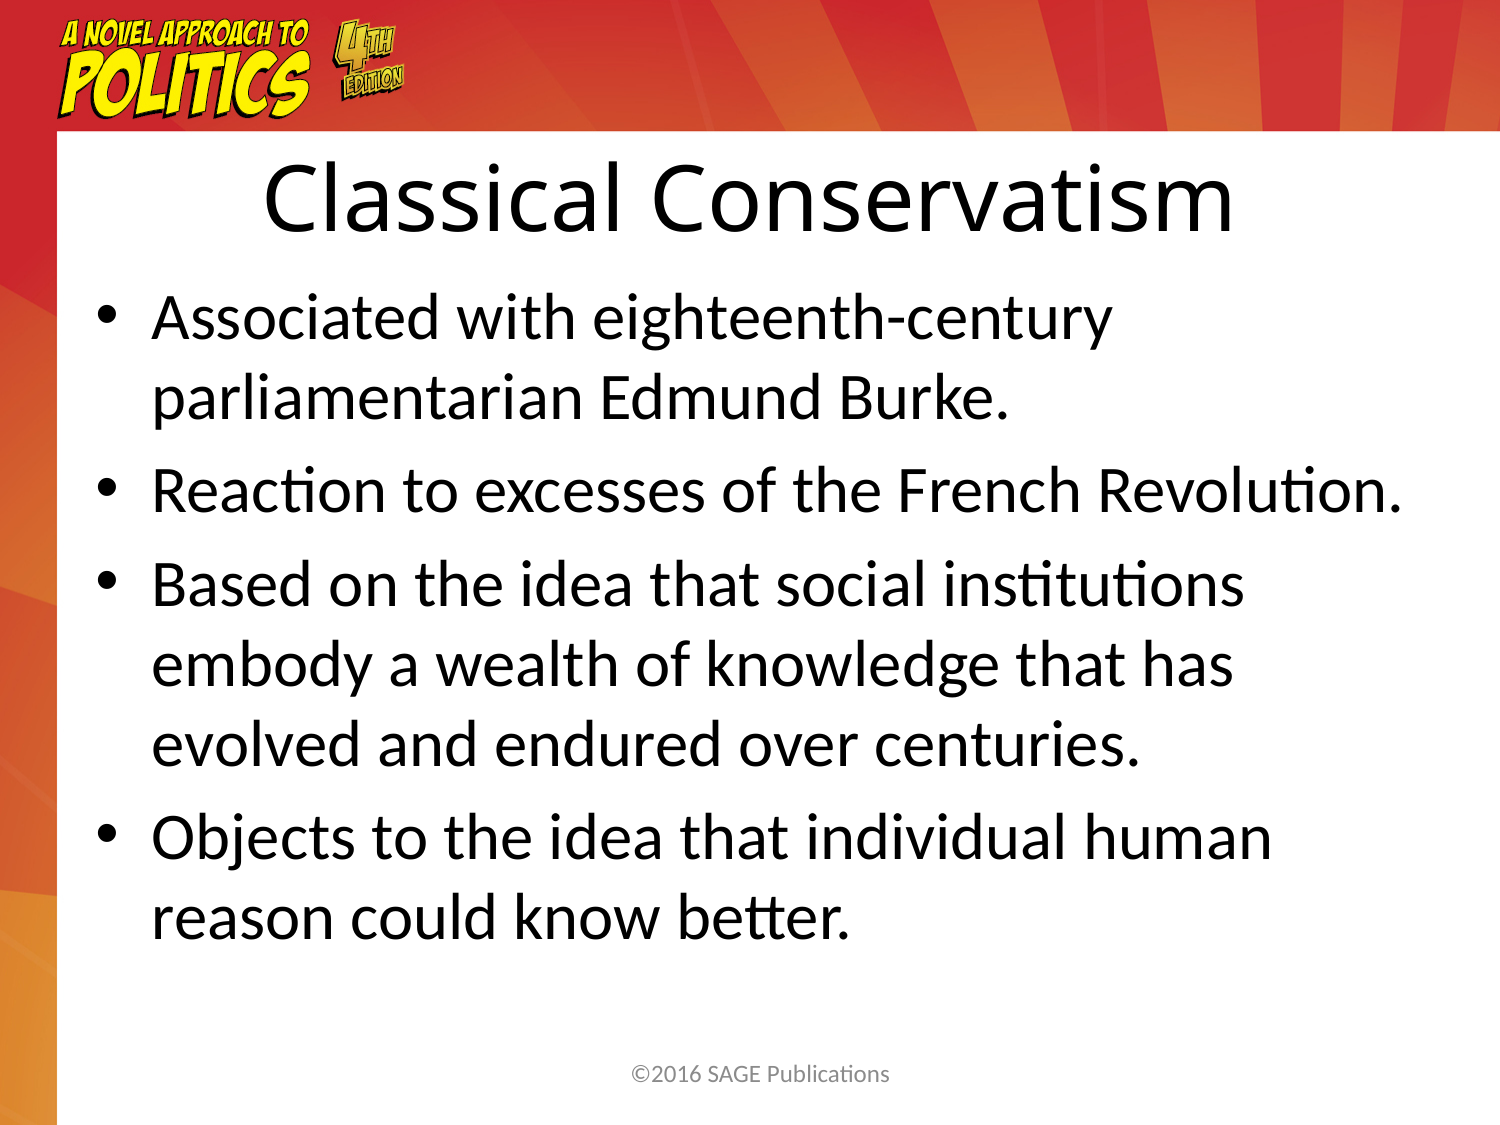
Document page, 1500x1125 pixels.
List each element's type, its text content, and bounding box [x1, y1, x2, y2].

picture [0, 0, 1500, 1125]
list Associated with eighteenth-century parliamentarian Edmund Burke. Reaction to excesses of the French Revolution. Based on the idea that social institutions embody a wealth of knowledge that has evolved and endured over centuries. Objects to the idea that individual human reason could know better. [80, 265, 1431, 1041]
title Classical Conservatism [75, 106, 1425, 282]
